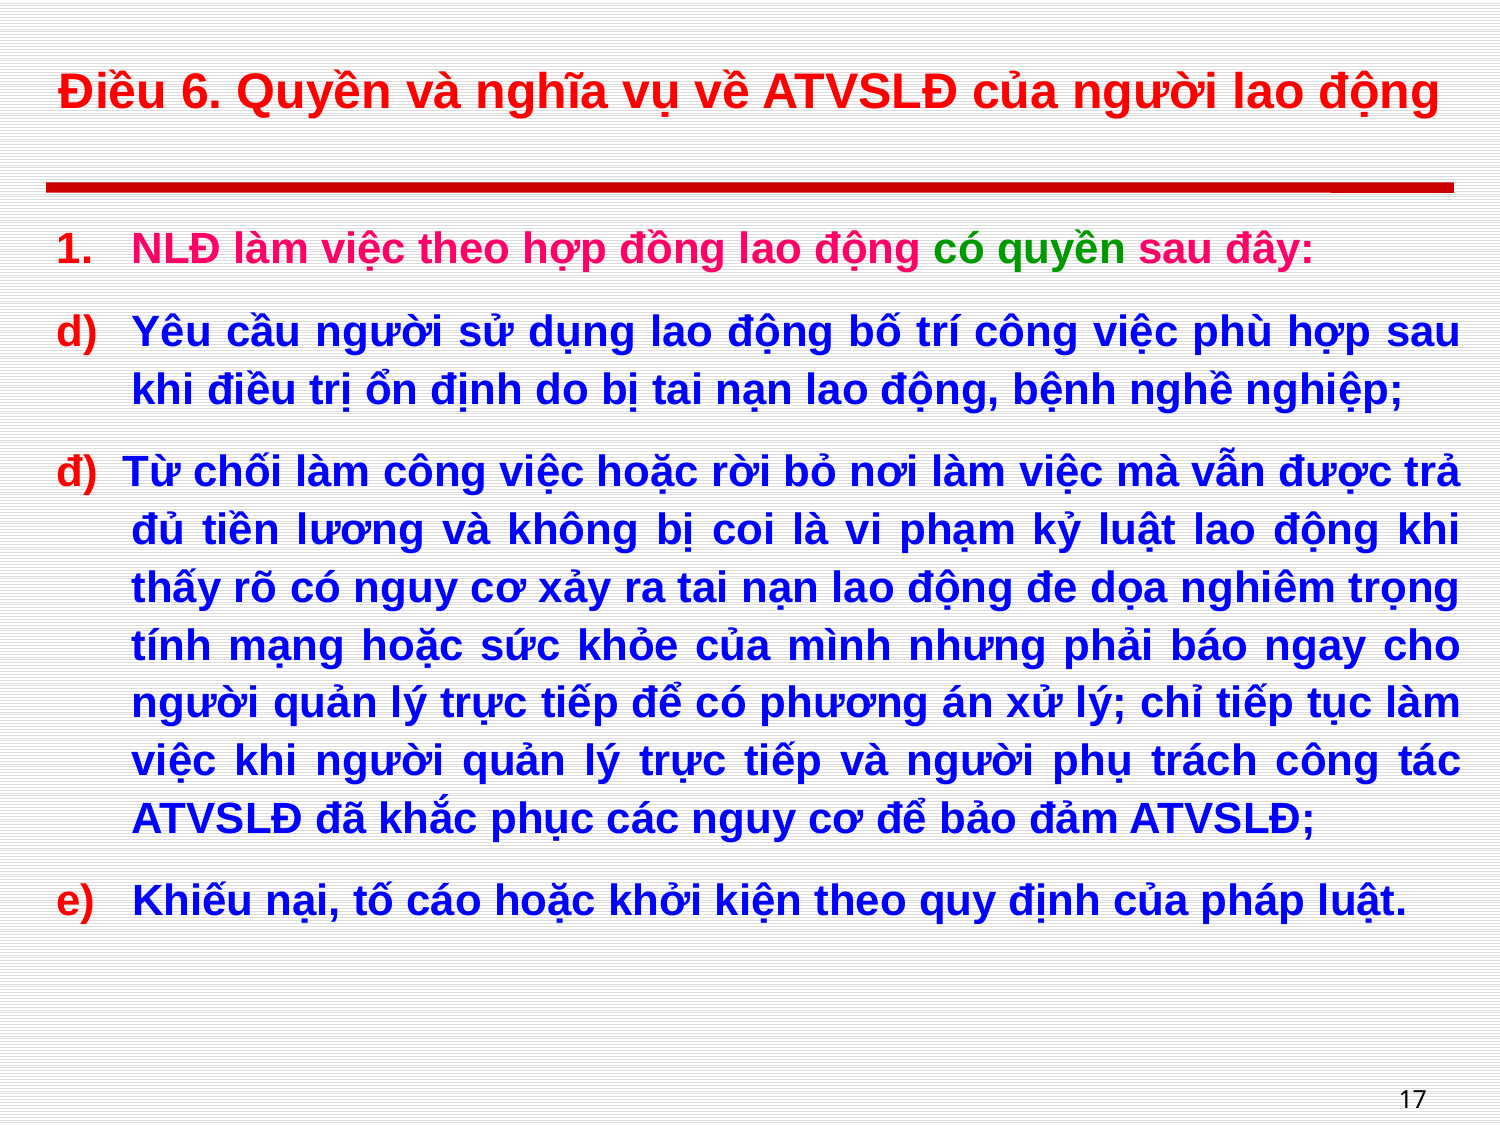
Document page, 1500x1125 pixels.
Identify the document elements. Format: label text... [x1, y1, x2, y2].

text_box NLĐ làm việc theo hợp đồng lao động có quyền sau đây: Yêu cầu người sử dụng lao động bố trí công việc phù hợp sau khi điều trị ổn định do bị tai nạn lao động, bệnh nghề nghiệp; đ) Từ chối làm công việc hoặc rời bỏ nơi làm việc mà vẫn được trả đủ tiền lương và không bị coi là vi phạm kỷ luật lao động khi thấy rõ có nguy cơ xảy ra tai nạn lao động đe dọa nghiêm trọng tính mạng hoặc sức khỏe của mình nhưng phải báo ngay cho người quản lý trực tiếp để có phương án xử lý; chỉ tiếp tục làm việc khi người quản lý trực tiếp và người phụ trách công tác ATVSLĐ đã khắc phục các nguy cơ để bảo đảm ATVSLĐ; e) Khiếu nại, tố cáo hoặc khởi kiện theo quy định của pháp luật. [23, 199, 1477, 1088]
title Điều 6. Quyền và nghĩa vụ về ATVSLĐ của người lao động [38, 24, 1463, 150]
